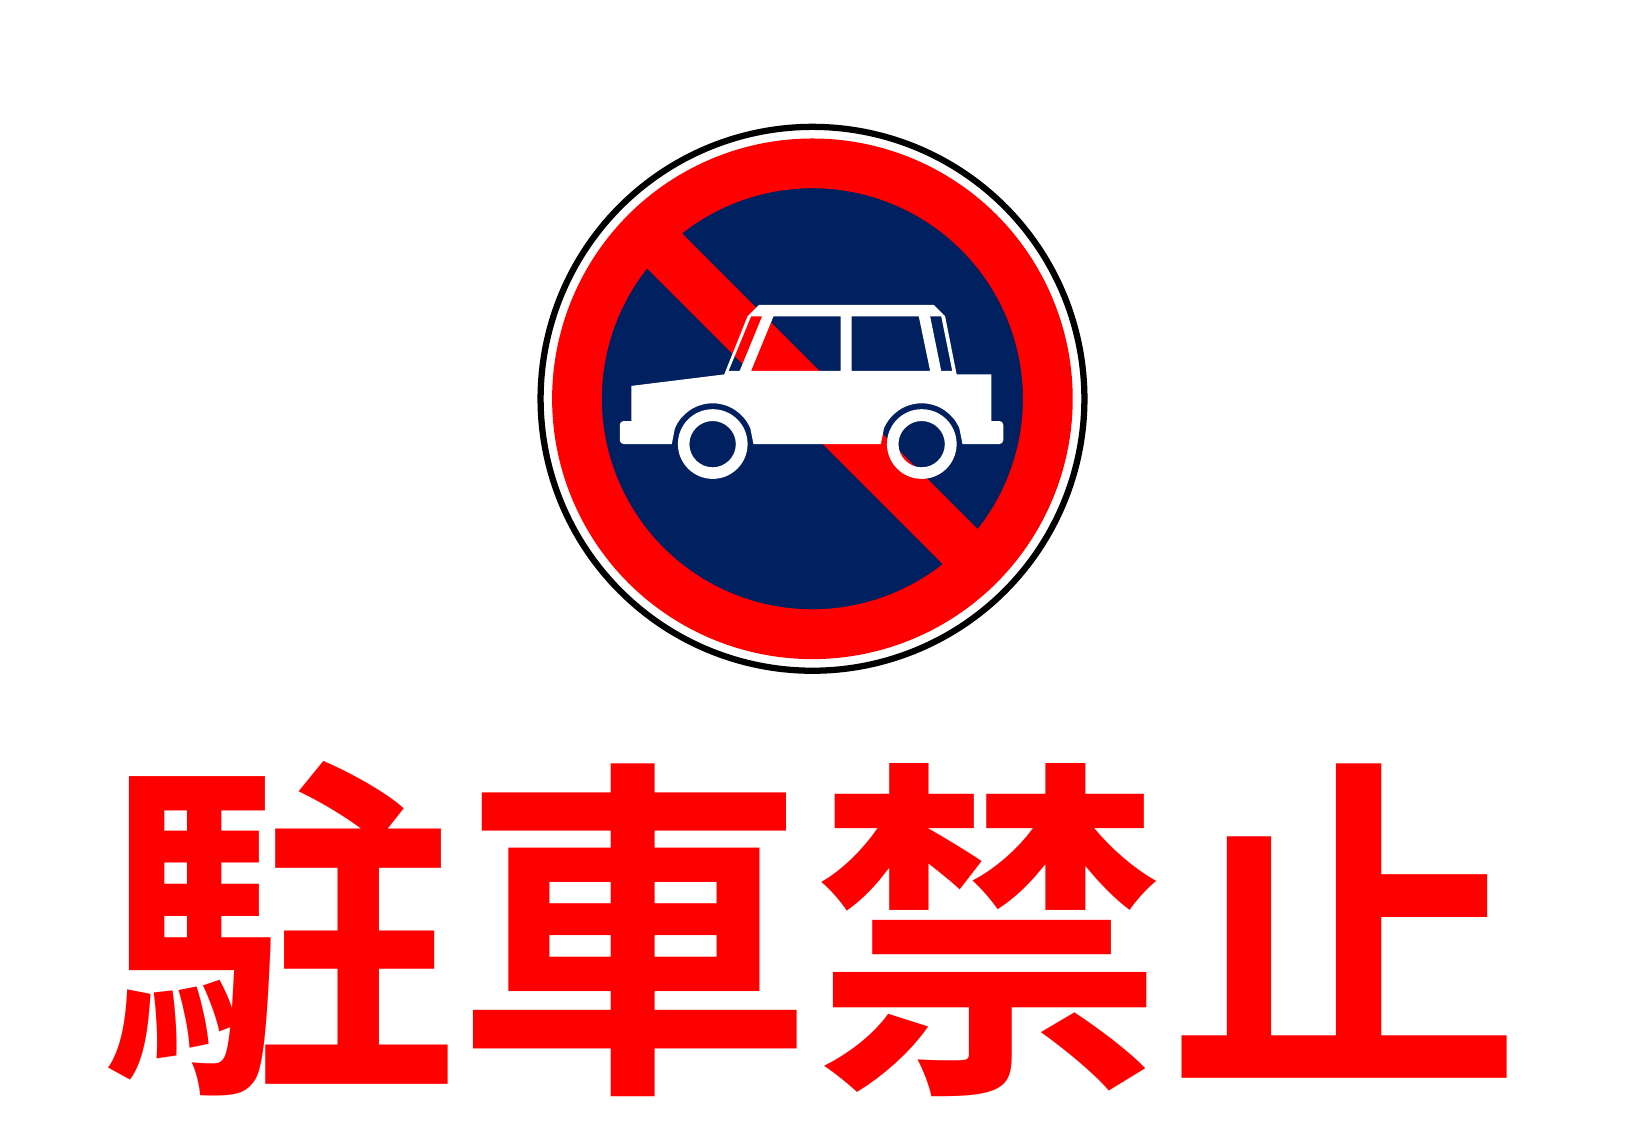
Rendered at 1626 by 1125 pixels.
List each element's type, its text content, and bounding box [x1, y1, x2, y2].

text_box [540, 126, 1085, 671]
text_box 駐車禁止 [0, 702, 1625, 1125]
